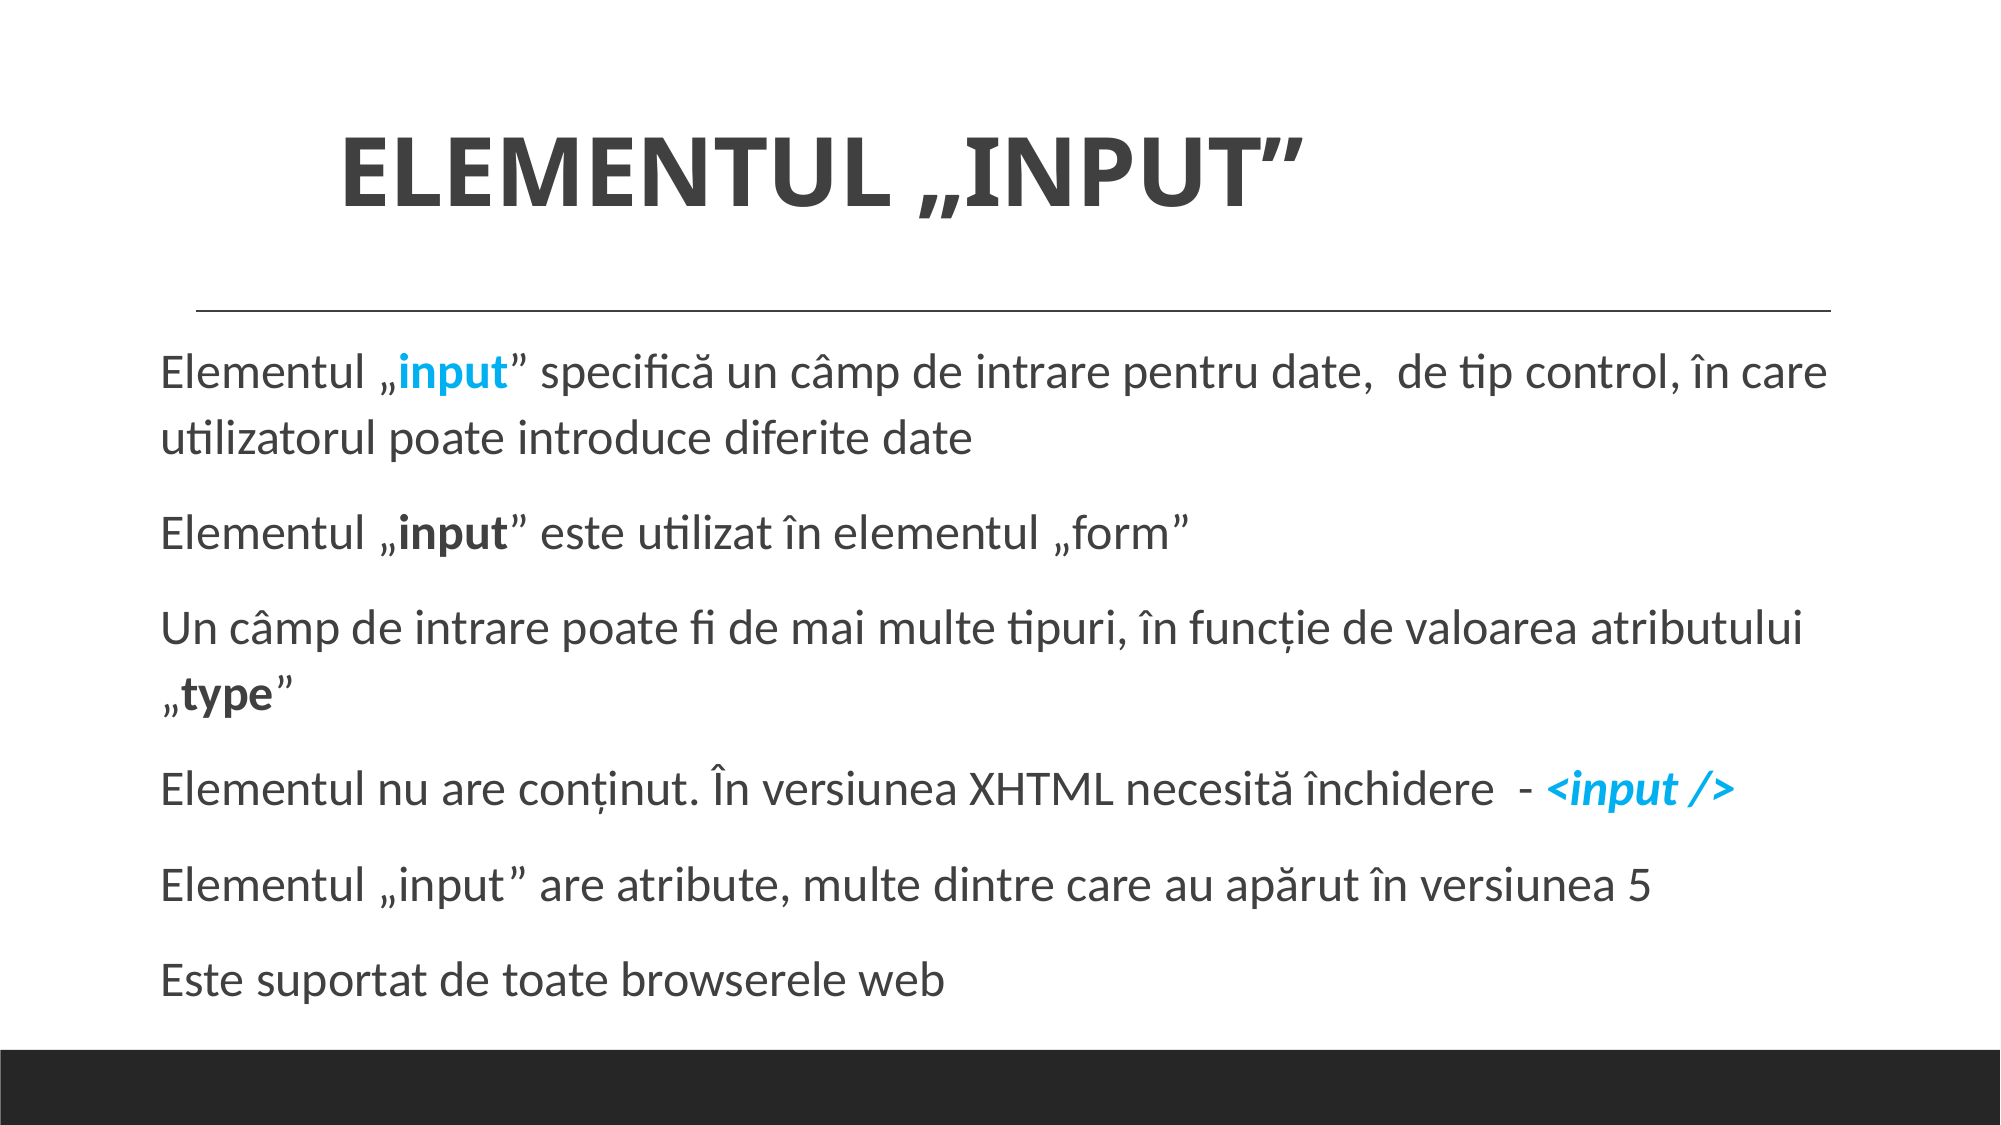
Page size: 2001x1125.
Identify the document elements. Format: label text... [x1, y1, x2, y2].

list Elementul „input” specifică un câmp de intrare pentru date, de tip control, în care utilizatorul poate introduce diferite date Elementul „input” este utilizat în elementul „form” Un câmp de intrare poate fi de mai multe tipuri, în funcție de valoarea atributului „type” Elementul nu are conţinut. În versiunea XHTML necesită închidere - <input /> Elementul „input” are atribute, multe dintre care au apărut în versiunea 5 Este suportat de toate browserele web [145, 324, 1834, 1038]
title ELEMENTUL „INPUT” [322, 87, 1673, 236]
